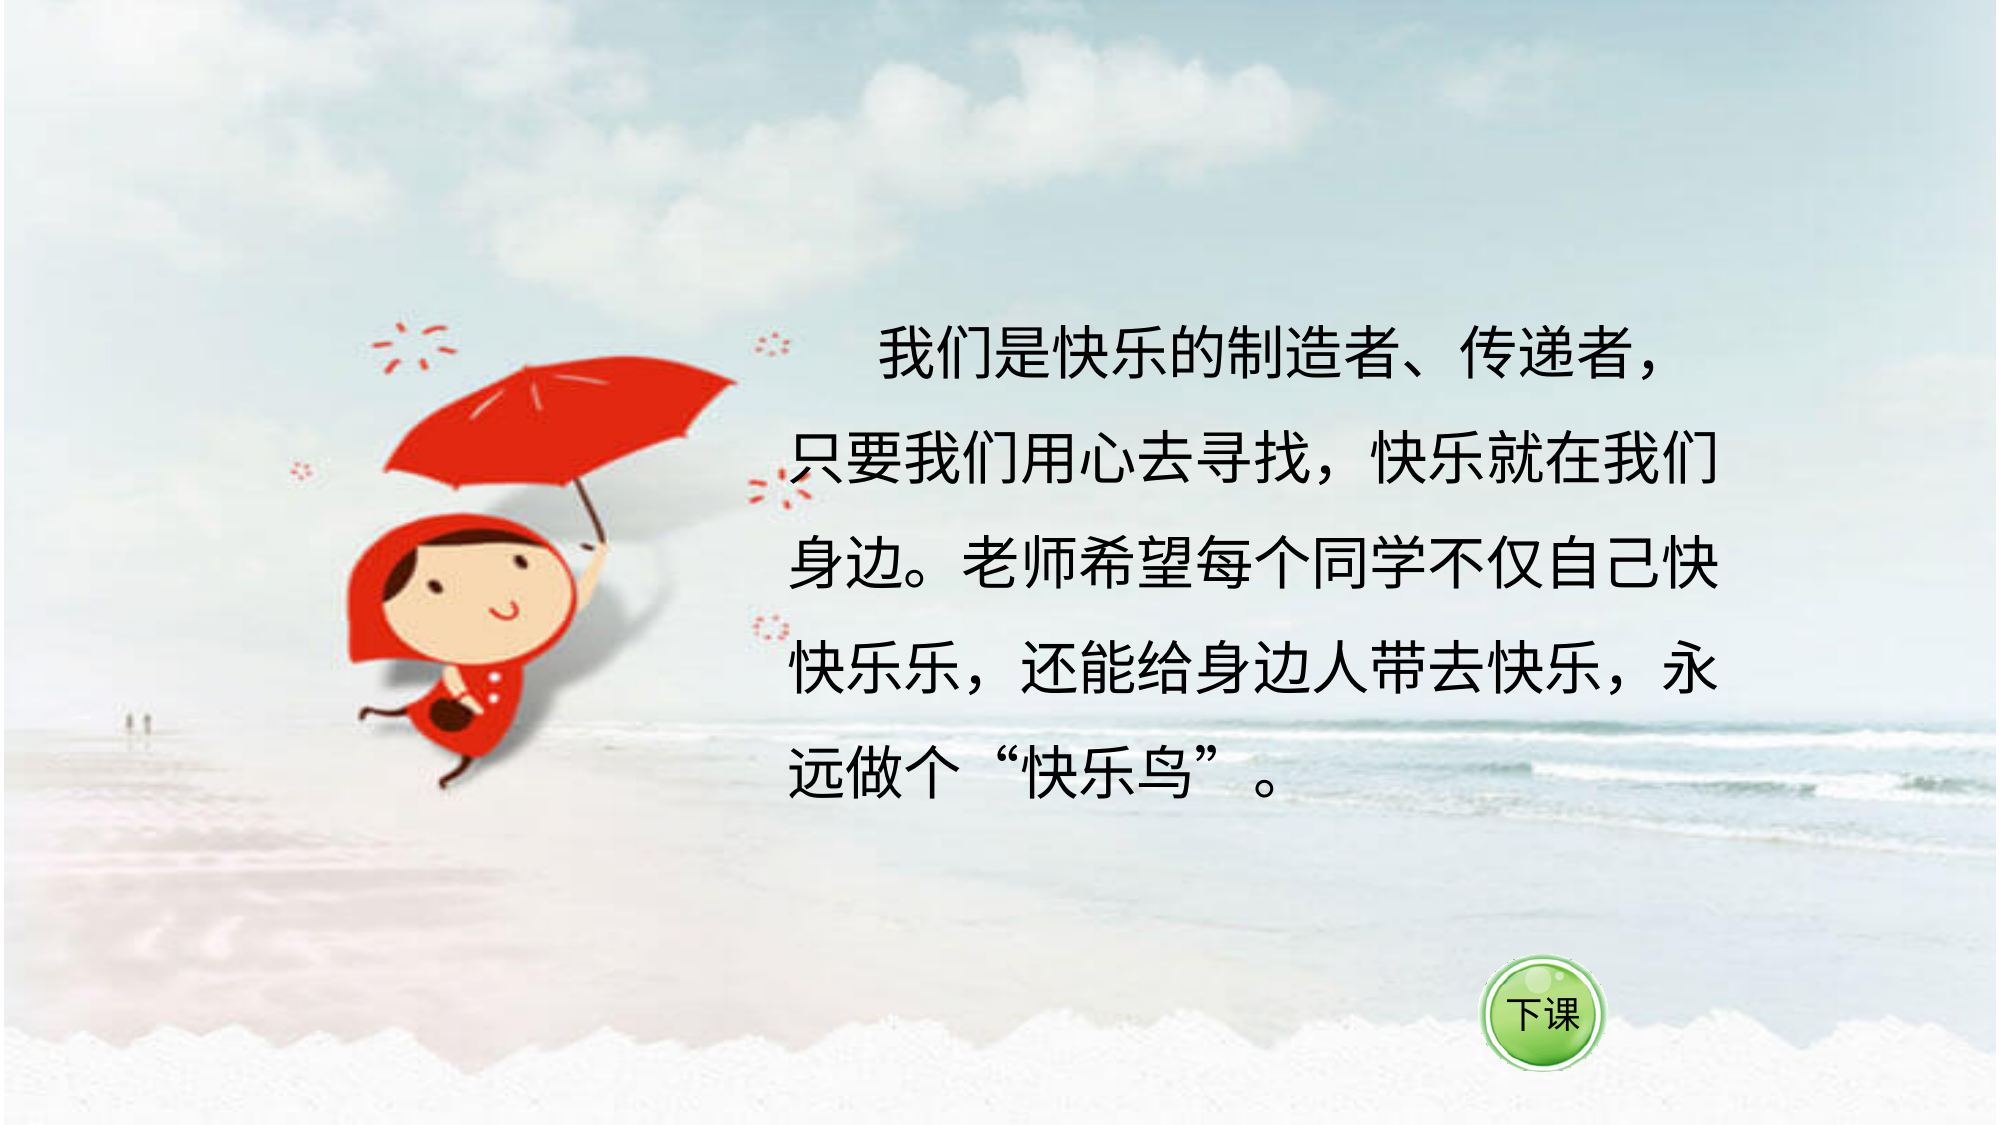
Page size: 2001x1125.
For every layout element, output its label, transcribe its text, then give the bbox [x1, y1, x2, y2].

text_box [1445, 935, 1633, 1084]
text_box 我们是快乐的制造者、传递者，只要我们用心去寻找，快乐就在我们身边。老师希望每个同学不仅自己快快乐乐，还能给身边人带去快乐，永远做个“快乐鸟”。 [772, 273, 1750, 814]
picture [4, 0, 1996, 1125]
